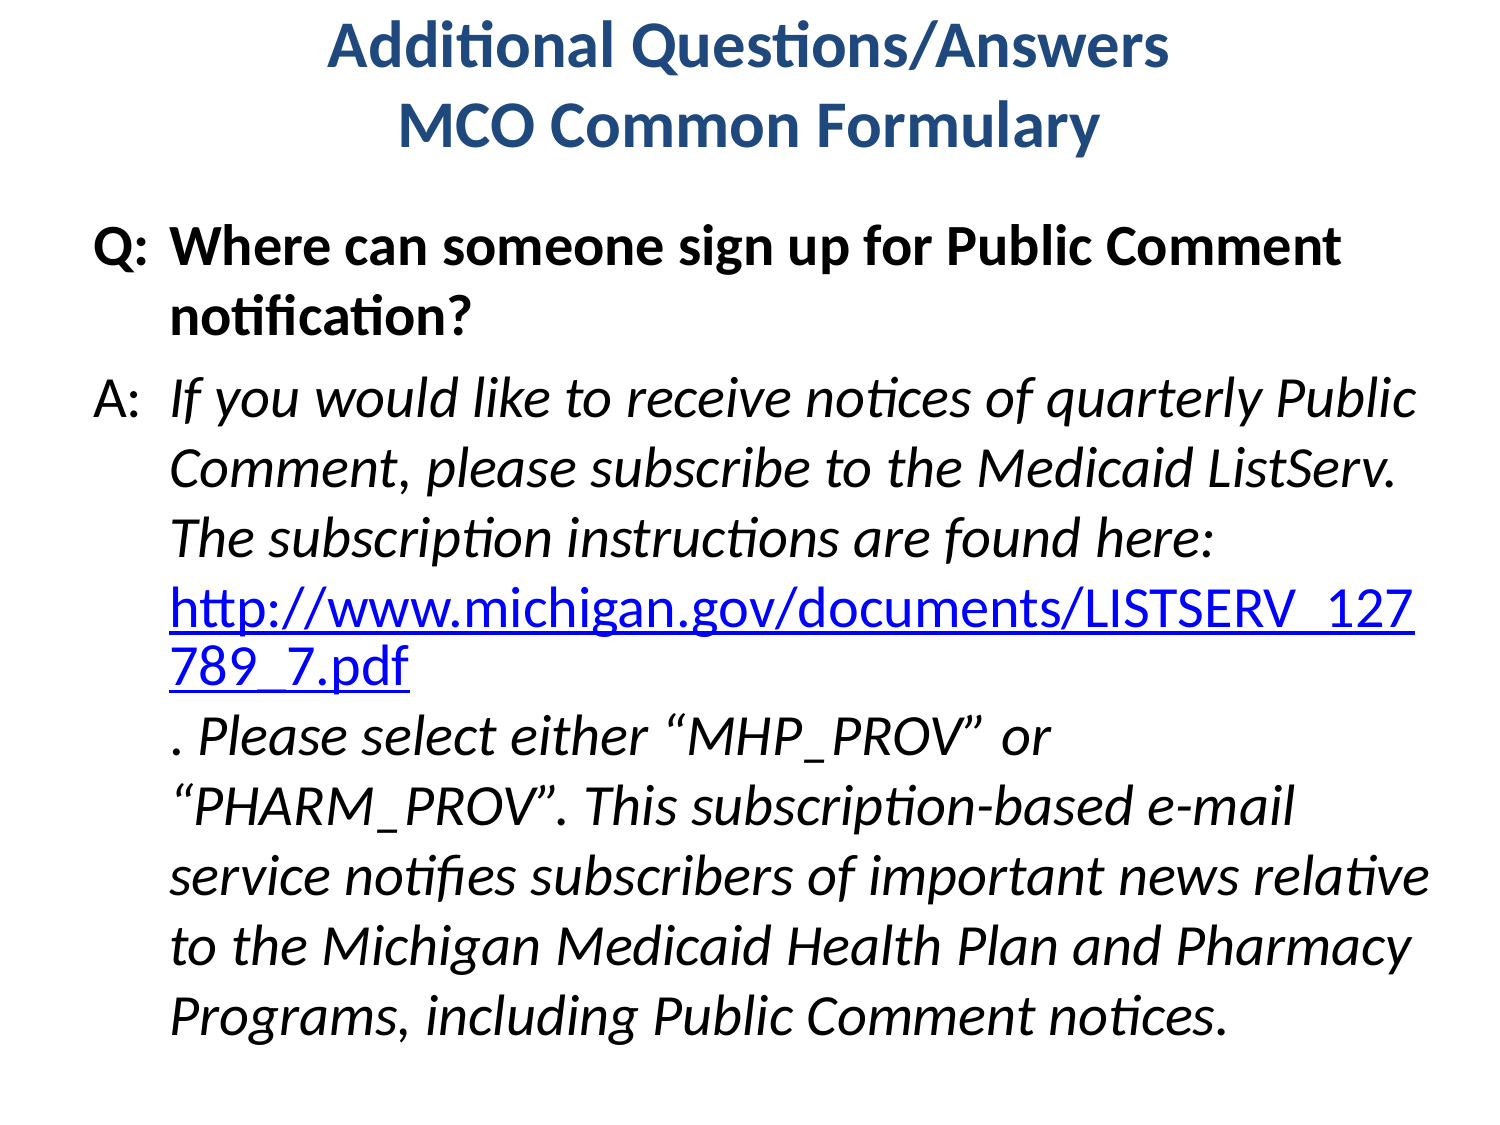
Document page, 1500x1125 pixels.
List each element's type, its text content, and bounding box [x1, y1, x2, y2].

title Additional Questions/Answers MCO Common Formulary [49, 37, 1450, 125]
list Q: Where can someone sign up for Public Comment notification? A: If you would like to receive notices of quarterly Public Comment, please subscribe to the Medicaid ListServ. The subscription instructions are found here: http://www.michigan.gov/documents/LISTSERV_127789_7.pdf. Please select either “MHP_PROV” or “PHARM_PROV”. This subscription-based e-mail service notifies subscribers of important news relative to the Michigan Medicaid Health Plan and Pharmacy Programs, including Public Comment notices. [78, 200, 1450, 1038]
